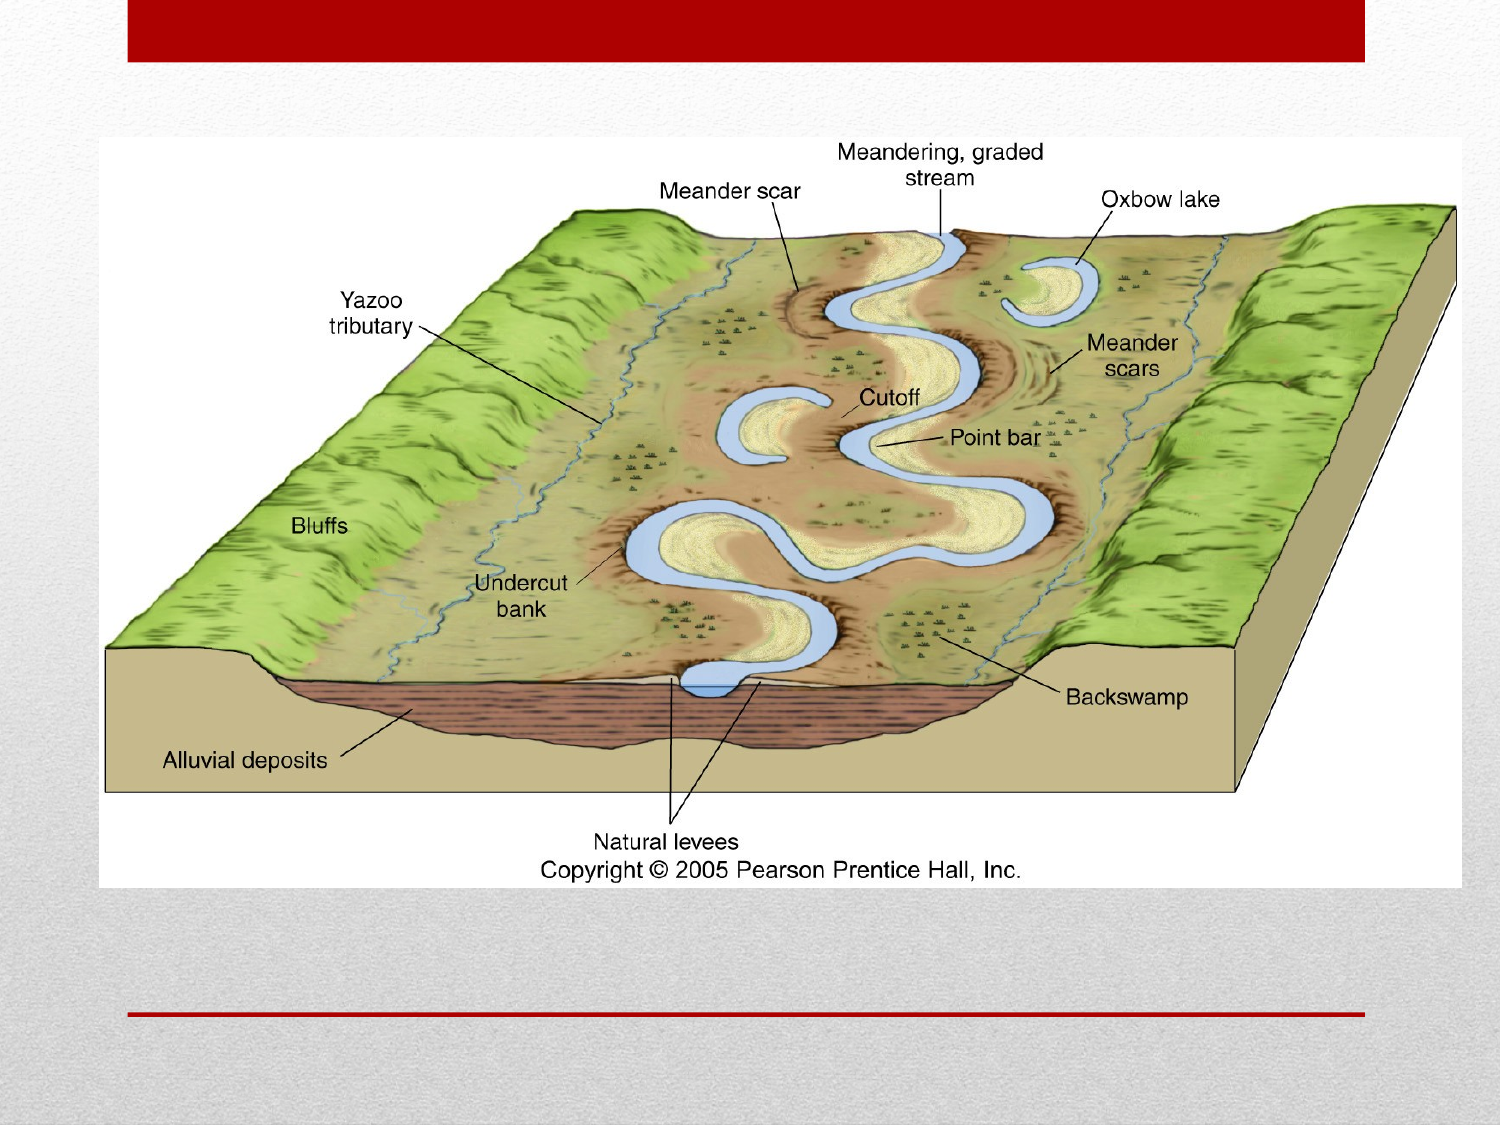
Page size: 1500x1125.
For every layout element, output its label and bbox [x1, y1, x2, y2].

picture [99, 136, 1463, 889]
